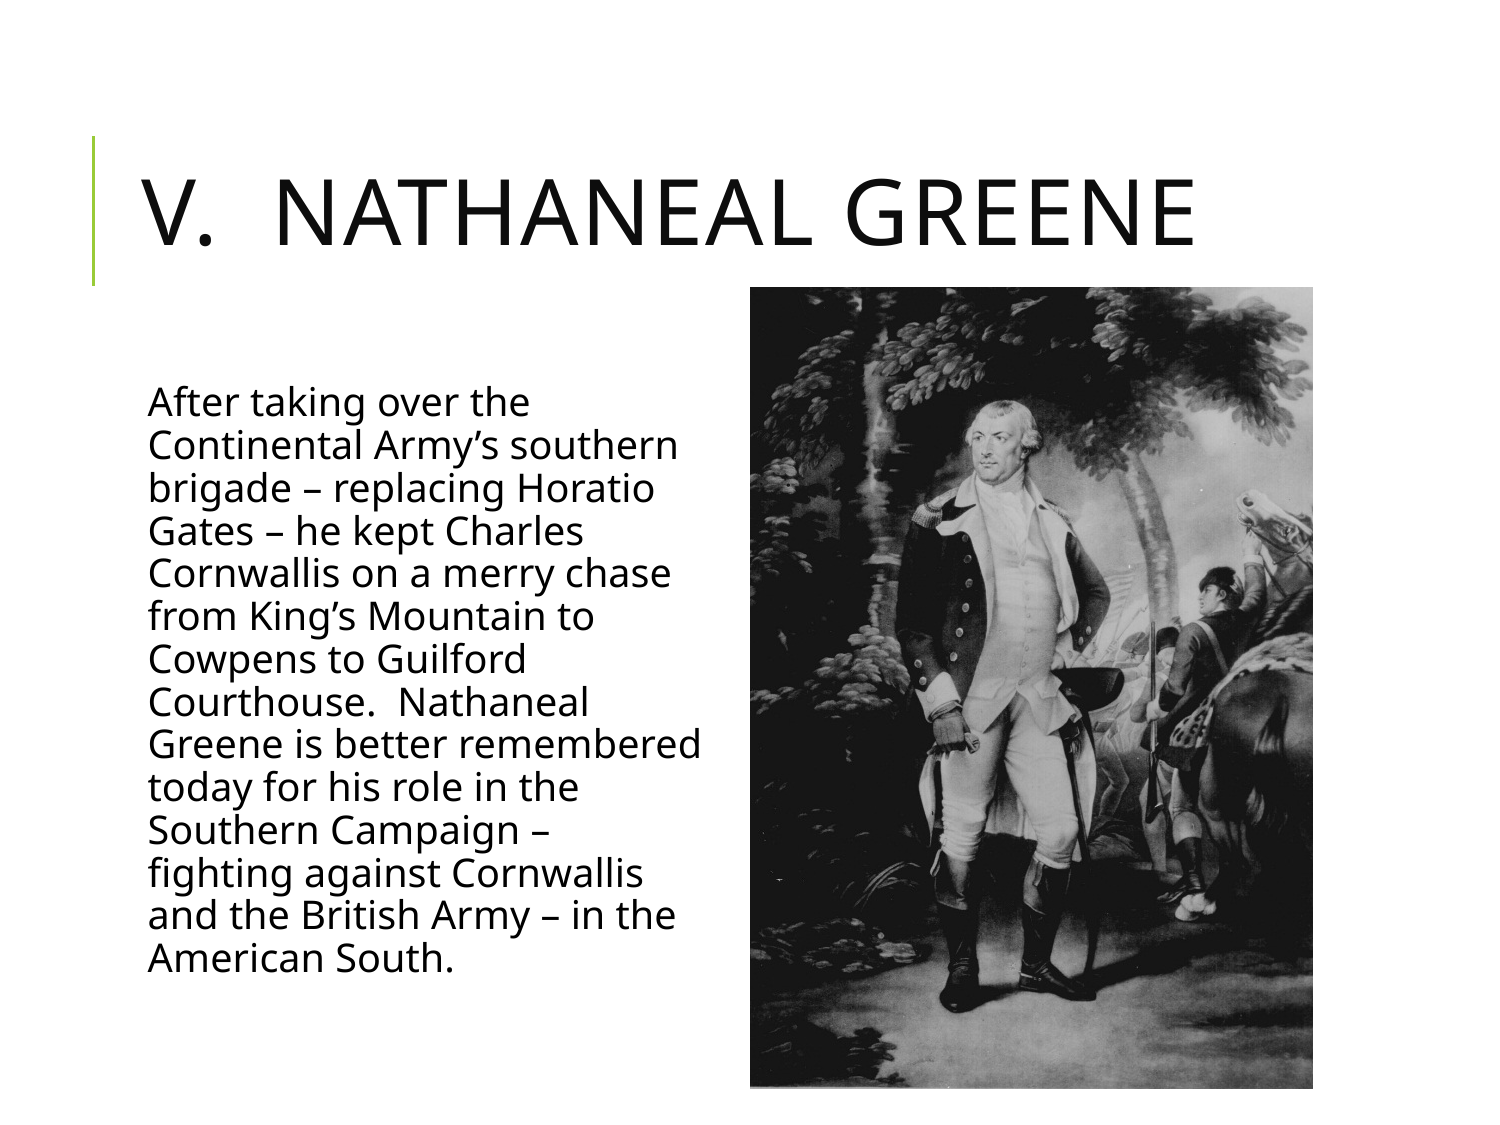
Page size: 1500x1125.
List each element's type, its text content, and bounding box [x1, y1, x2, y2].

title V. Nathaneal Greene [126, 96, 1322, 342]
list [749, 287, 1313, 1090]
list After taking over the Continental Army’s southern brigade – replacing Horatio Gates – he kept Charles Cornwallis on a merry chase from King’s Mountain to Cowpens to Guilford Courthouse. Nathaneal Greene is better remembered today for his role in the Southern Campaign – fighting against Cornwallis and the British Army – in the American South. [126, 375, 711, 1035]
